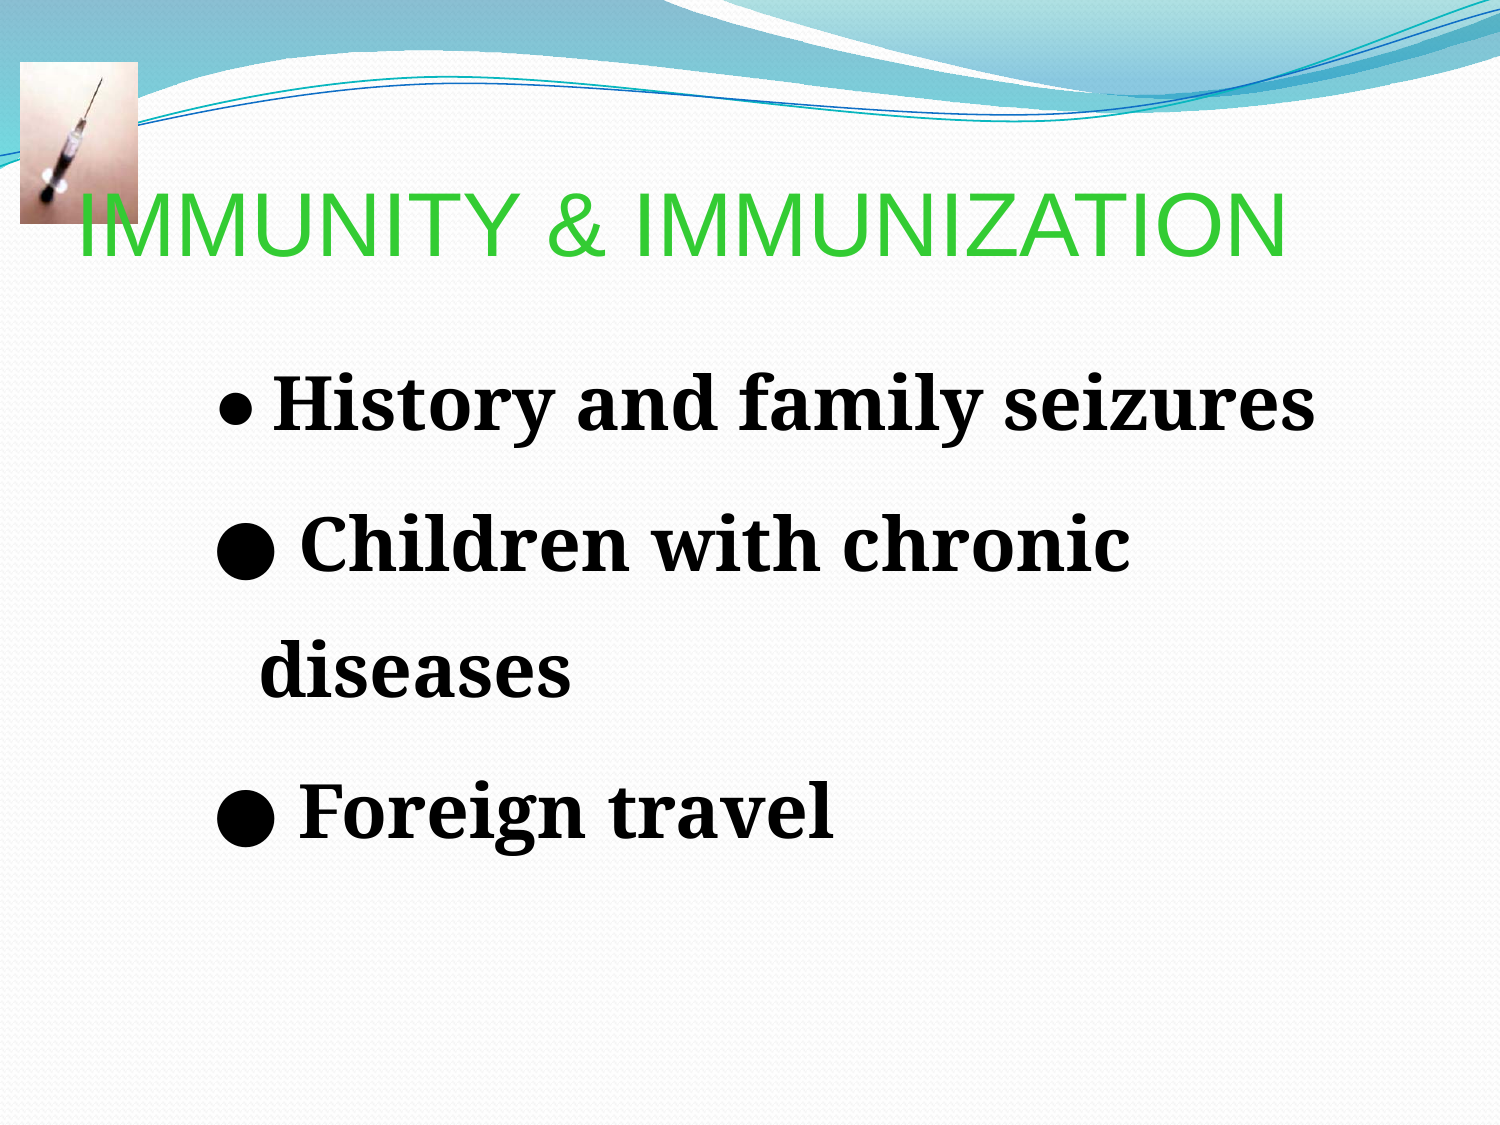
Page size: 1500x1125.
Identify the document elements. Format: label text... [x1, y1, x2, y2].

title IMMUNITY & IMMUNIZATION [75, 77, 1451, 275]
picture [20, 62, 138, 224]
list ● History and family seizures ● Children with chronic diseases ● Foreign travel [198, 312, 1451, 1000]
